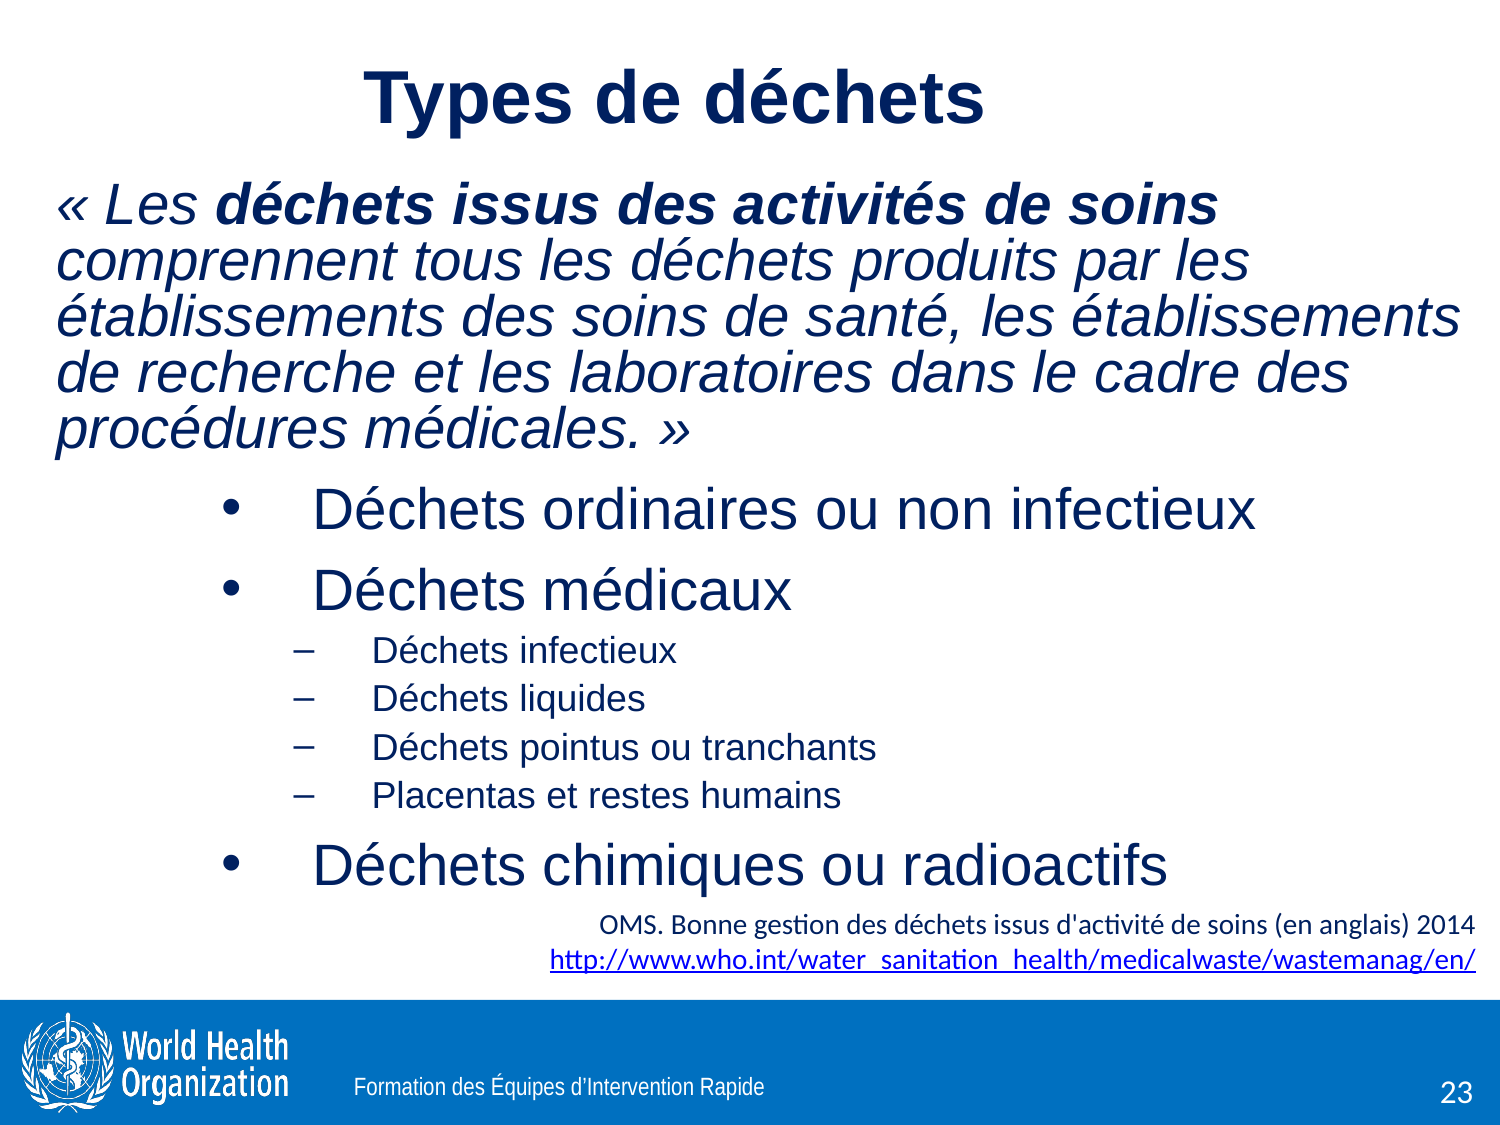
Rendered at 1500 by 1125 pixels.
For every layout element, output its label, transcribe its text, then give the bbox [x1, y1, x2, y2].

text_box OMS. Bonne gestion des déchets issus d'activité de soins (en anglais) 2014. http://www.who.int/water_sanitation_health/medicalwaste/wastemanag/en/. [490, 905, 1491, 976]
picture [21, 1012, 288, 1113]
list « Les déchets issus des activités de soins comprennent tous les déchets produits par les établissements des soins de santé, les établissements de recherche et les laboratoires dans le cadre des procédures médicales. » Déchets ordinaires ou non infectieux Déchets médicaux Déchets infectieux Déchets liquides Déchets pointus ou tranchants Placentas et restes humains Déchets chimiques ou radioactifs [41, 172, 1500, 891]
title Types de déchets [0, 0, 1350, 188]
